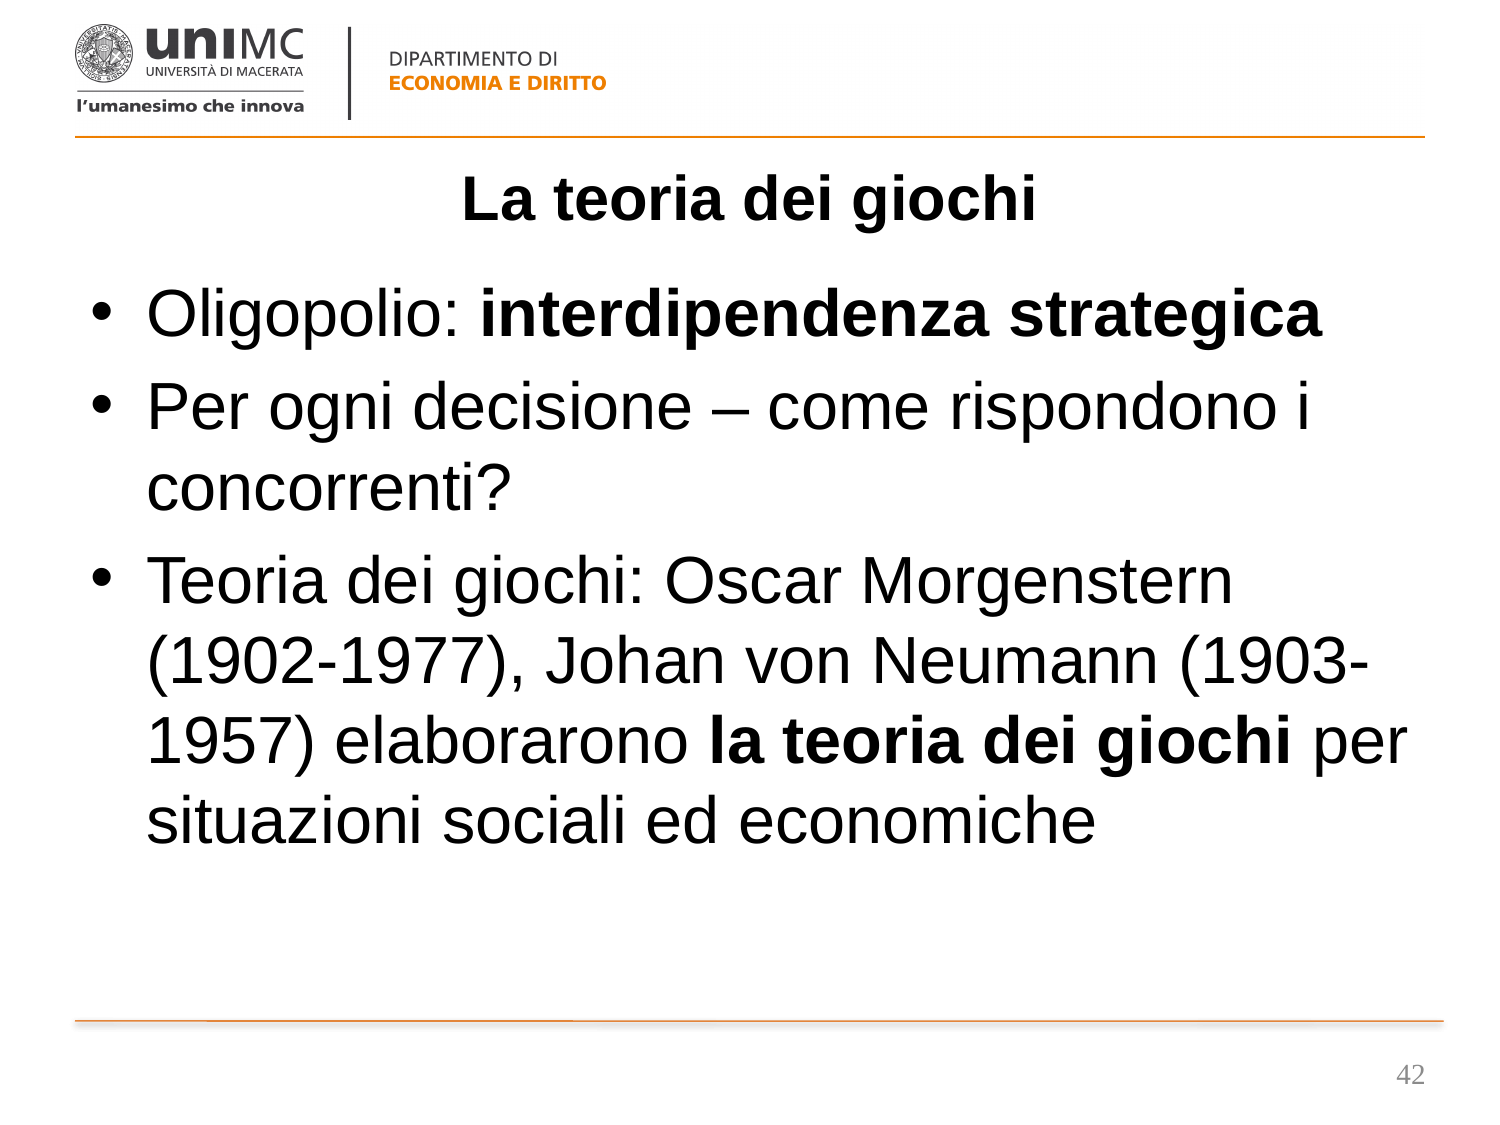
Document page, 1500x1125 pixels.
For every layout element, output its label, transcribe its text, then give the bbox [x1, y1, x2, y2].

list Oligopolio: interdipendenza strategica Per ogni decisione – come rispondono i concorrenti? Teoria dei giochi: Oscar Morgenstern (1902-1977), Johan von Neumann (1903-1957) elaborarono la teoria dei giochi per situazioni sociali ed economiche [75, 262, 1425, 1005]
title La teoria dei giochi [75, 149, 1425, 241]
picture [75, 24, 1425, 138]
slide_number 42 [1091, 1042, 1442, 1103]
